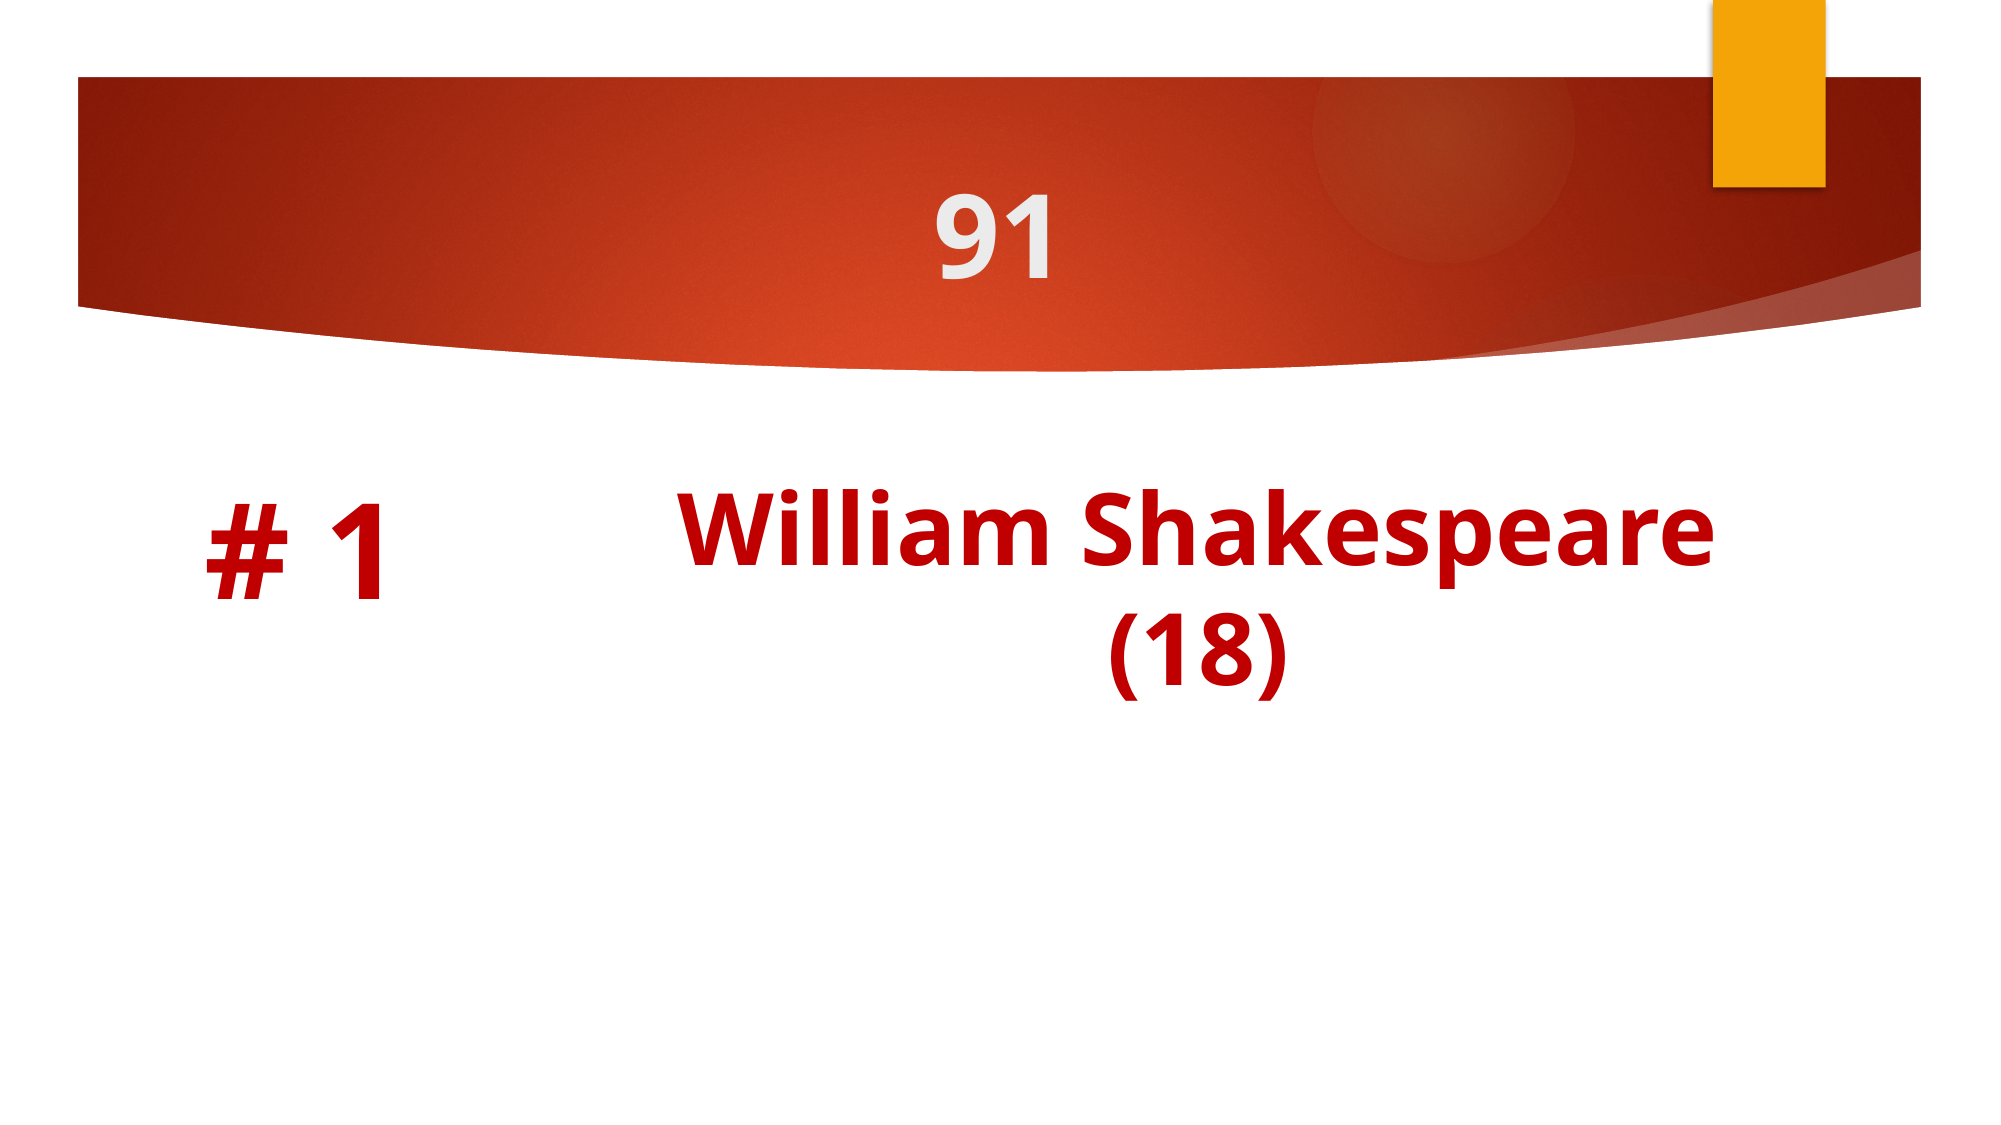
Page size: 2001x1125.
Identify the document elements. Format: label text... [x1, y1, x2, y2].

list # 1 [189, 458, 521, 694]
text_box William Shakespeare (18) [579, 458, 1817, 1125]
title 91 [281, 155, 1719, 309]
